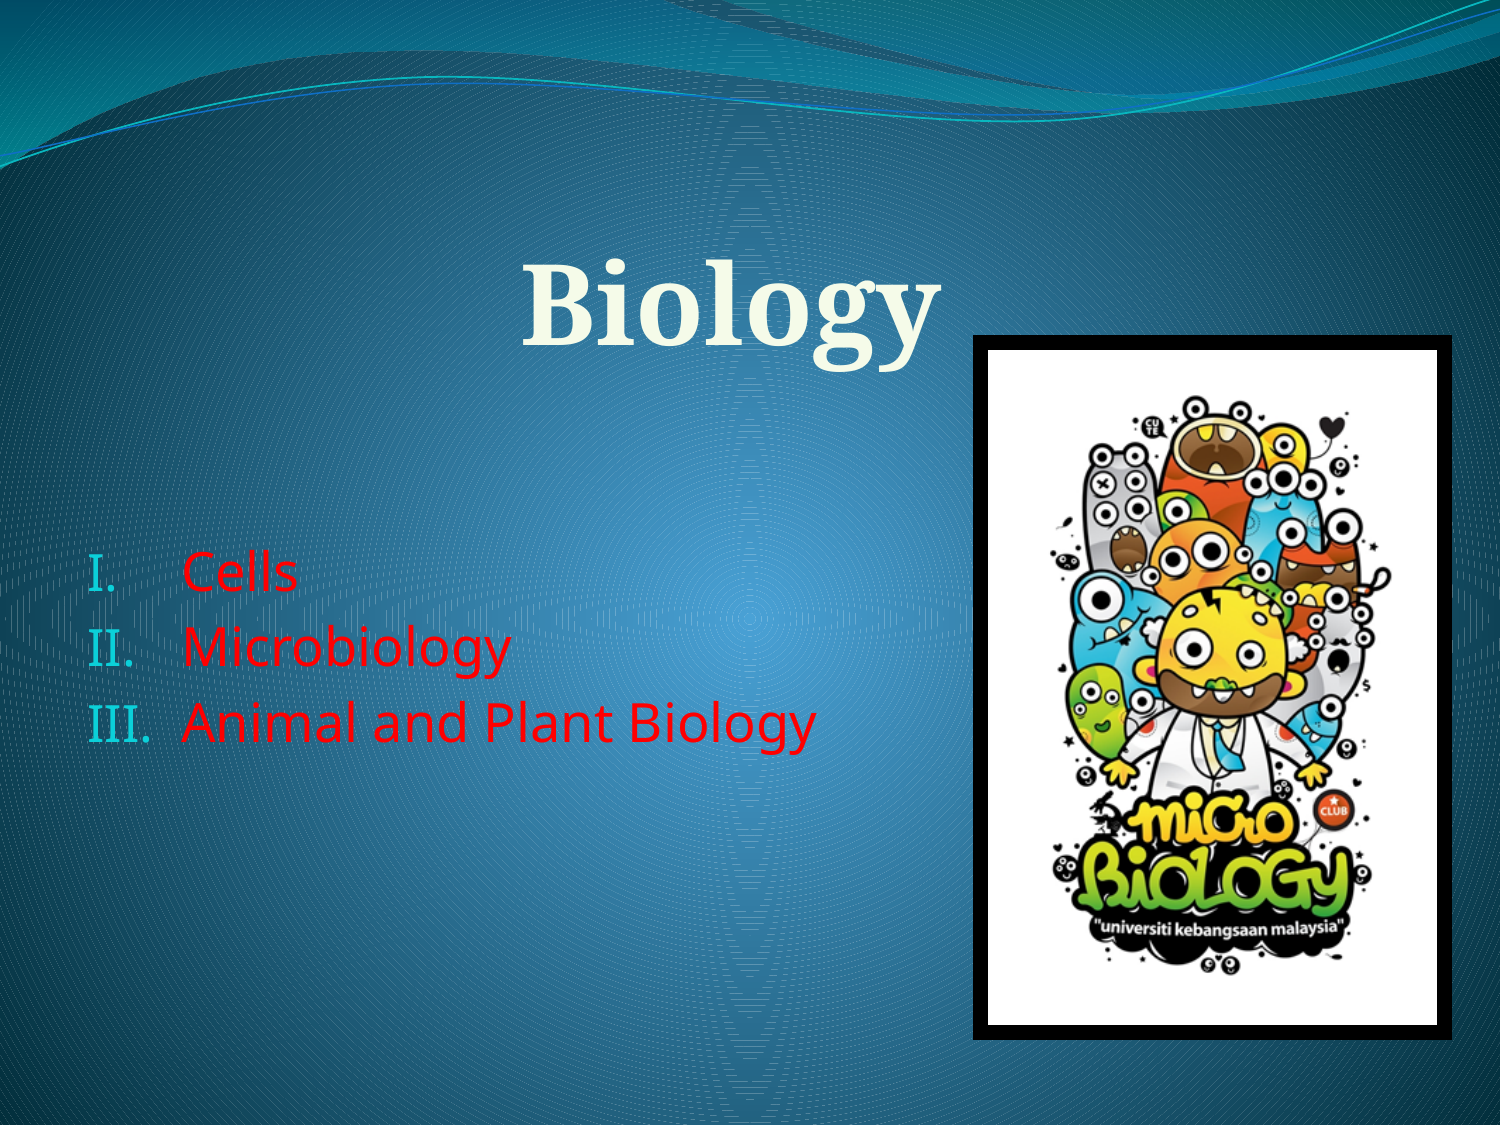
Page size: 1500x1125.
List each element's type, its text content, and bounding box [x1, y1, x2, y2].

text_box Biology [462, 224, 1000, 375]
picture [987, 349, 1438, 1026]
subtitle Cells Microbiology Animal and Plant Biology [87, 529, 973, 818]
